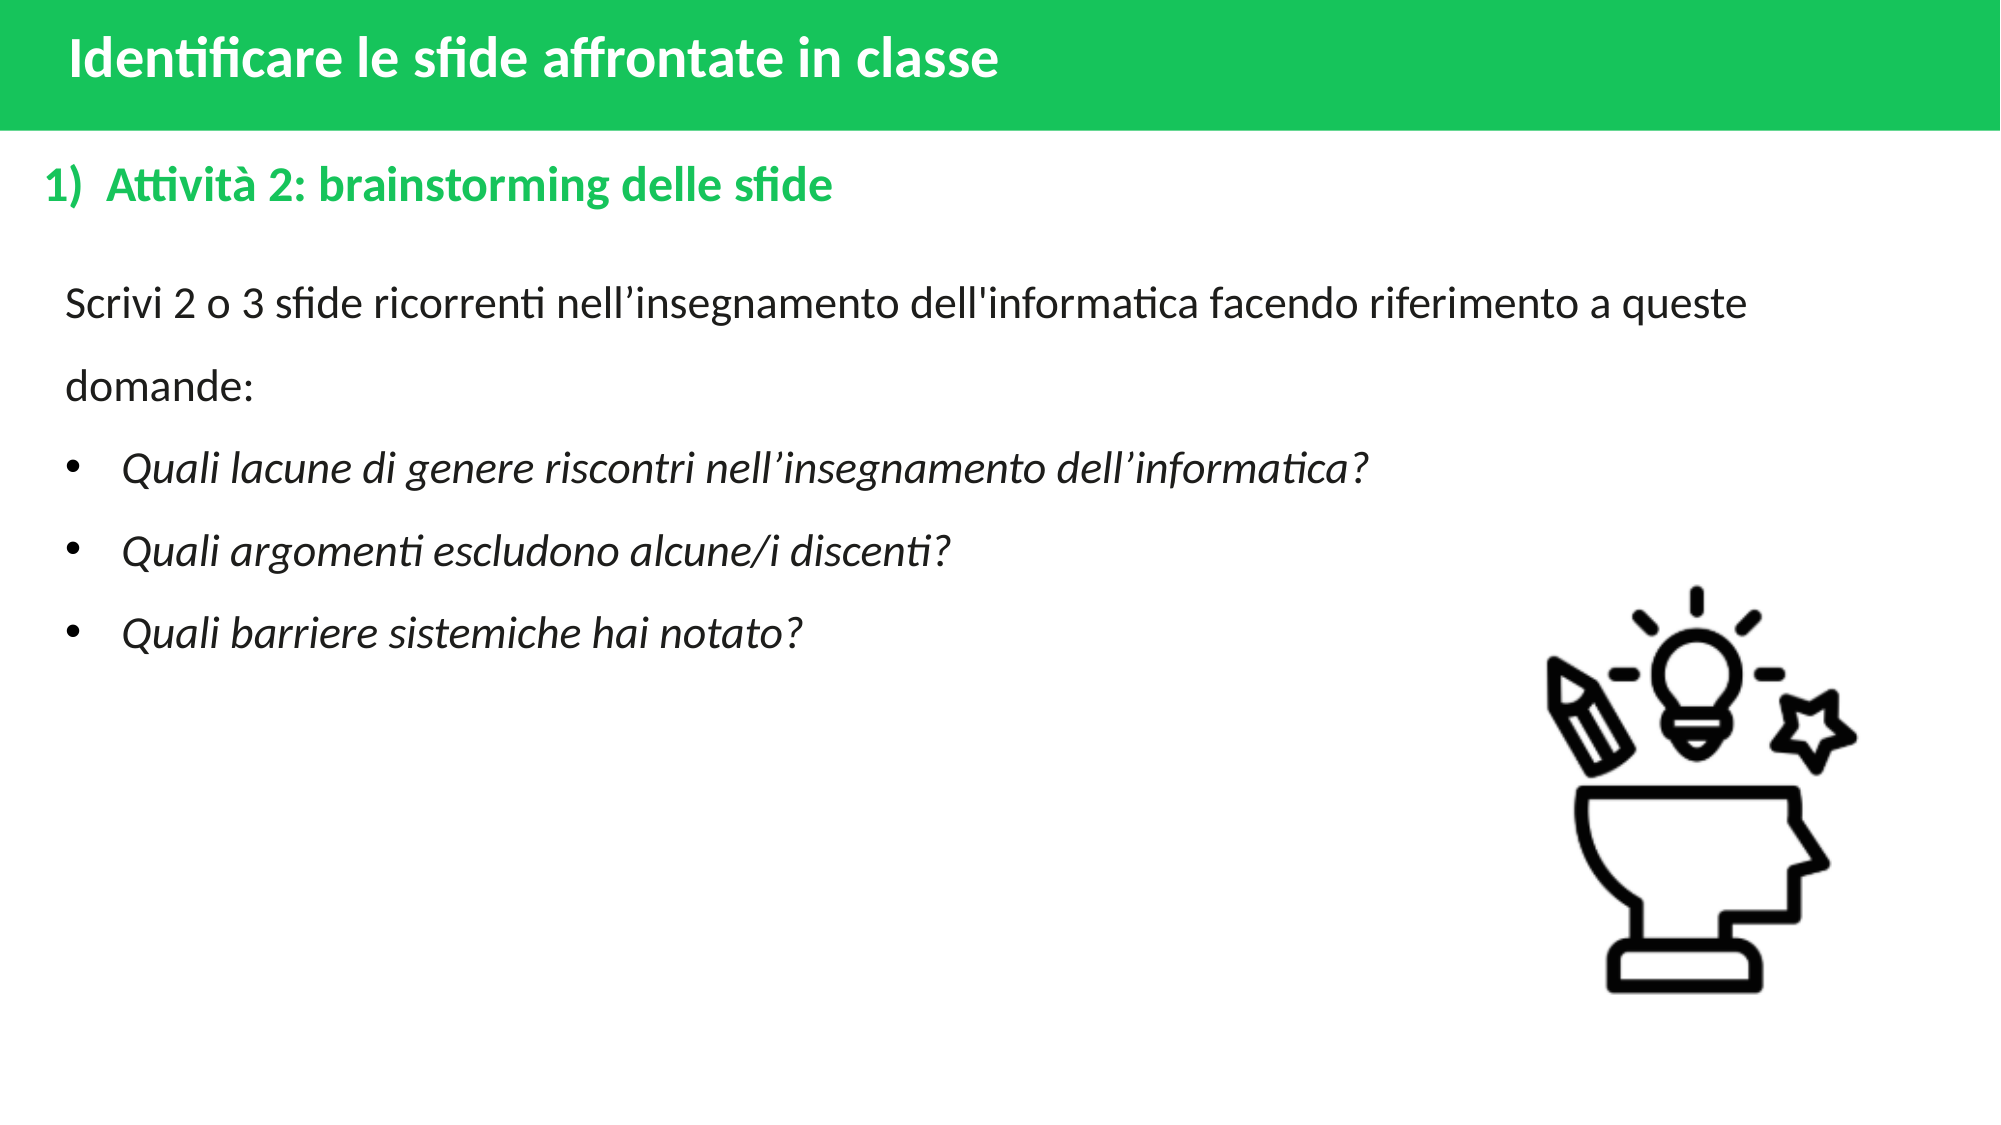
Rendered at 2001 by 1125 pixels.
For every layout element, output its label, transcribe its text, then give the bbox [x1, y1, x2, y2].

text_box Scrivi 2 o 3 sfide ricorrenti nell’insegnamento dell'informatica facendo riferimento a queste domande: Quali lacune di genere riscontri nell’insegnamento dell’informatica? Quali argomenti escludono alcune/i discenti? Quali barriere sistemiche hai notato? [50, 231, 1856, 1077]
picture [1478, 562, 1918, 1050]
list Attività 2: brainstorming delle sfide [16, 140, 1976, 231]
title Identificare le sfide affrontate in classe [16, 0, 1976, 118]
